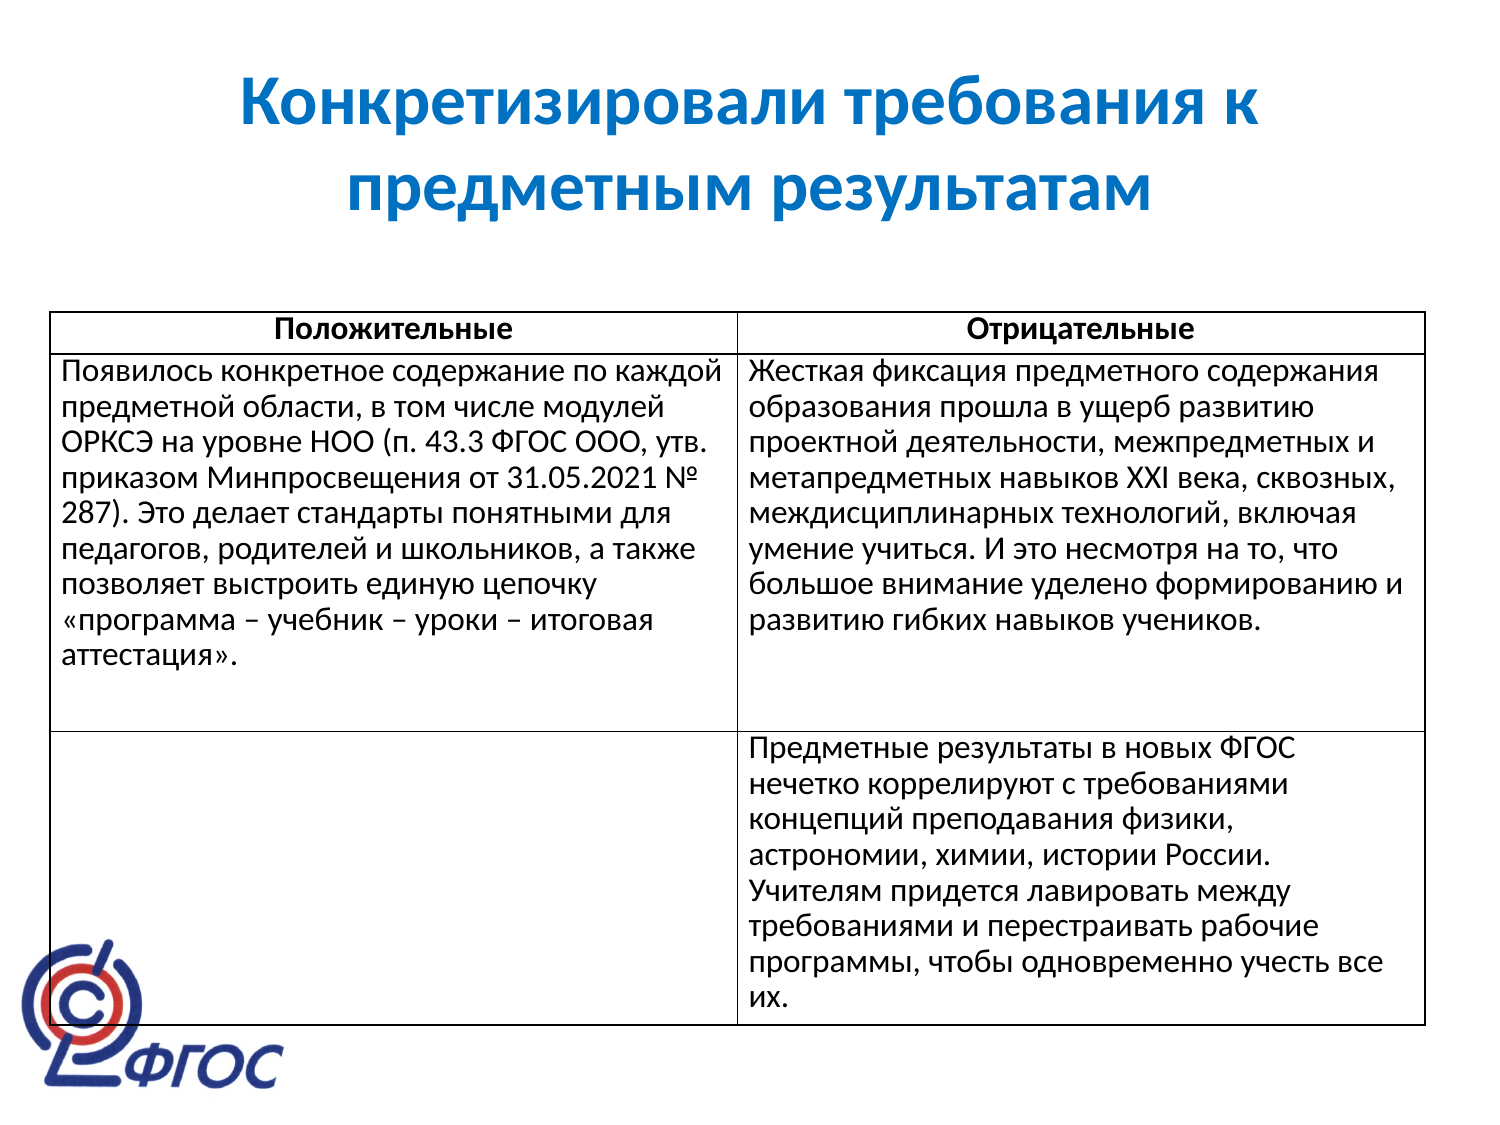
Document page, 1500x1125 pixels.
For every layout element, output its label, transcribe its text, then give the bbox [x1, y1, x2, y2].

table_header Положительные [51, 313, 737, 353]
table_cell Жесткая фиксация предметного содержания образования прошла в ущерб развитию проектной деятельности, межпредметных и метапредметных навыков XXI века, сквозных, междисциплинарных технологий, включая умение учиться. И это несмотря на то, что большое внимание уделено формированию и развитию гибких навыков учеников. [738, 355, 1424, 731]
table_cell Появилось конкретное содержание по каждой предметной области, в том числе модулей ОРКСЭ на уровне НОО (п. 43.3 ФГОС ООО, утв. приказом Минпросвещения от 31.05.2021 № 287). Это делает стандарты понятными для педагогов, родителей и школьников, а также позволяет выстроить единую цепочку «программа – учебник – уроки – итоговая аттестация». [51, 355, 737, 731]
picture [0, 921, 301, 1125]
title Конкретизировали требования к предметным результатам [75, 45, 1425, 233]
table_cell [51, 732, 737, 1024]
table_cell Предметные результаты в новых ФГОС нечетко коррелируют с требованиями концепций преподавания физики, астрономии, химии, истории России. Учителям придется лавировать между требованиями и перестраивать рабочие программы, чтобы одновременно учесть все их. [738, 732, 1424, 1024]
table_header Отрицательные [738, 313, 1424, 353]
